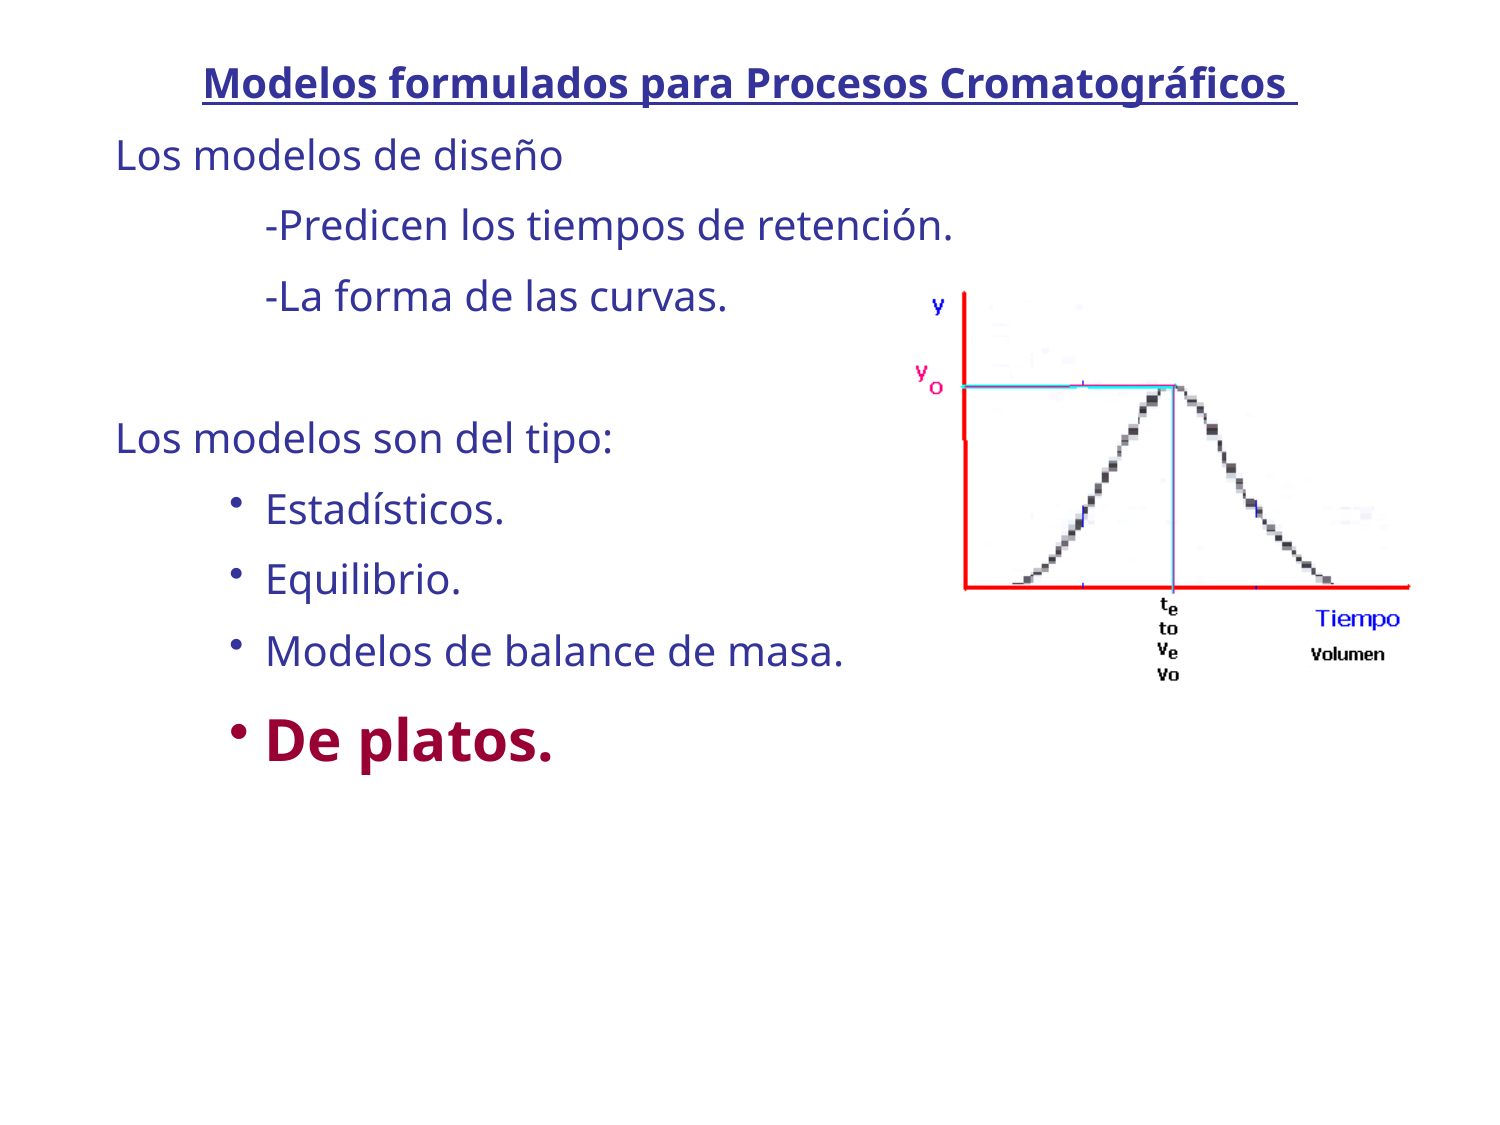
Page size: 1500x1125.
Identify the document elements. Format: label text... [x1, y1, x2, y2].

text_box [912, 287, 1429, 689]
text_box Modelos formulados para Procesos Cromatográficos Los modelos de diseño -Predicen los tiempos de retención. -La forma de las curvas. Los modelos son del tipo: Estadísticos. Equilibrio. Modelos de balance de masa. De platos. [99, 49, 1400, 839]
